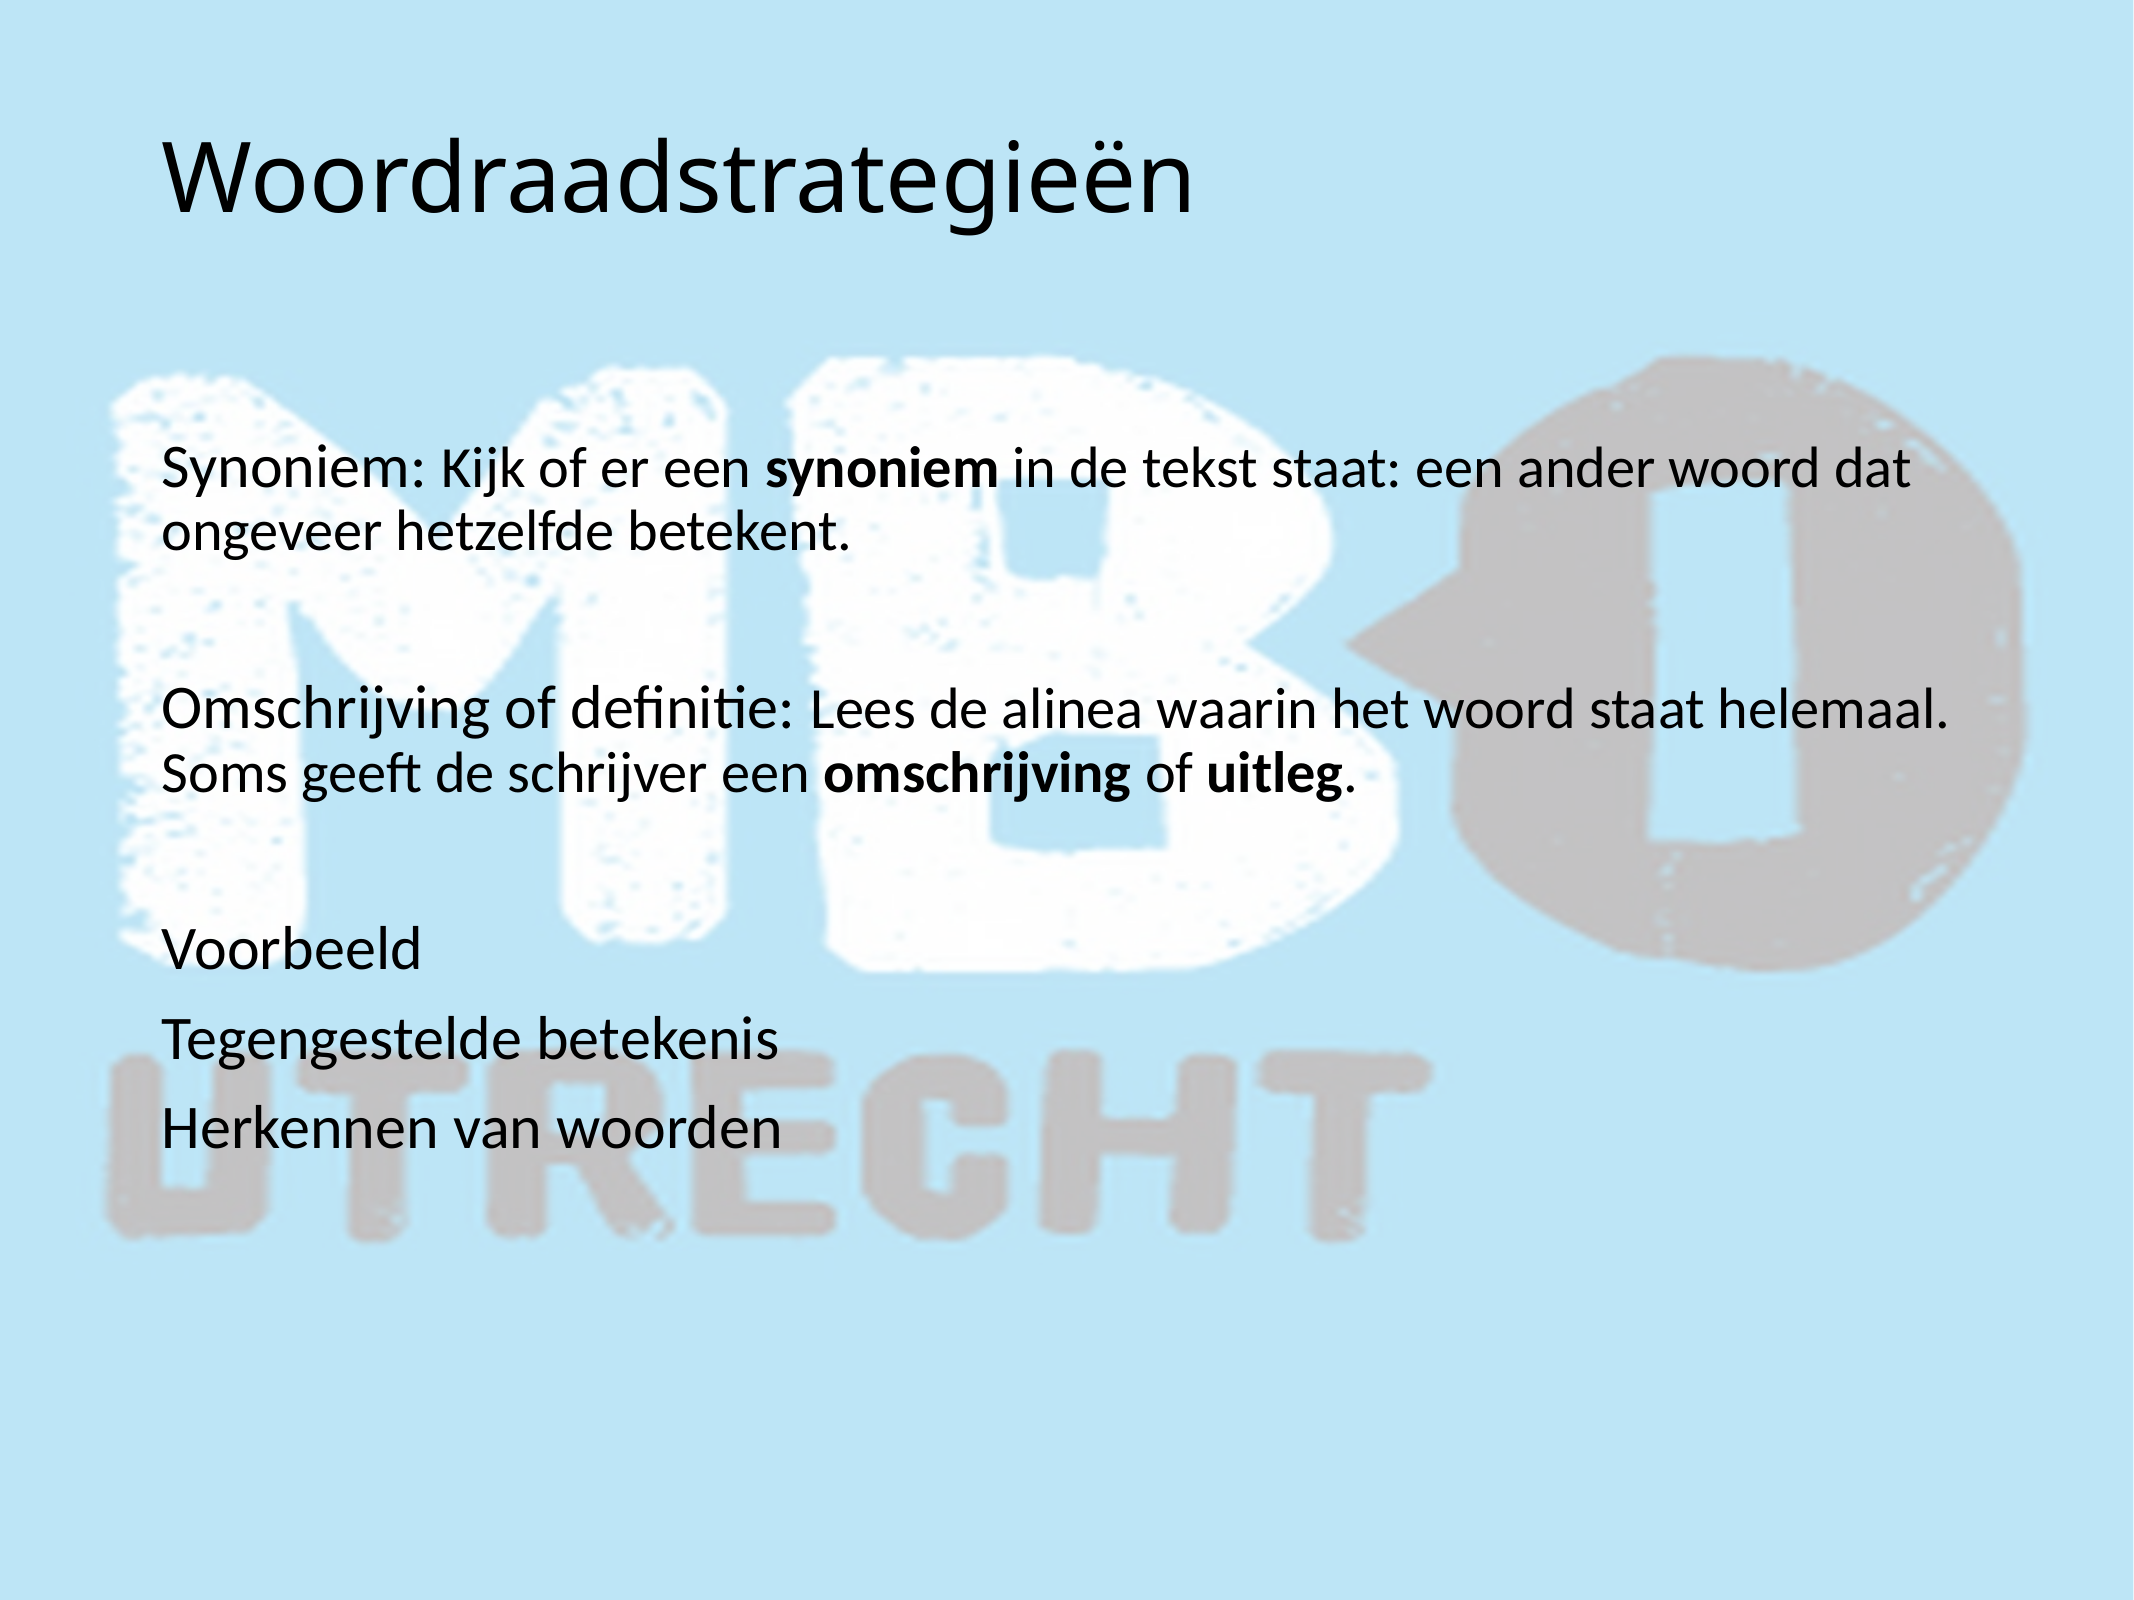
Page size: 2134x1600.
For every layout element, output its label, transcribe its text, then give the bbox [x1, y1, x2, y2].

title Woordraadstrategieën [146, 85, 1987, 395]
list Synoniem: Kijk of er een synoniem in de tekst staat: een ander woord dat ongeveer hetzelfde betekent. Omschrijving of definitie: Lees de alinea waarin het woord staat helemaal. Soms geeft de schrijver een omschrijving of uitleg. Voorbeeld Tegengestelde betekenis Herkennen van woorden [146, 425, 1987, 1442]
